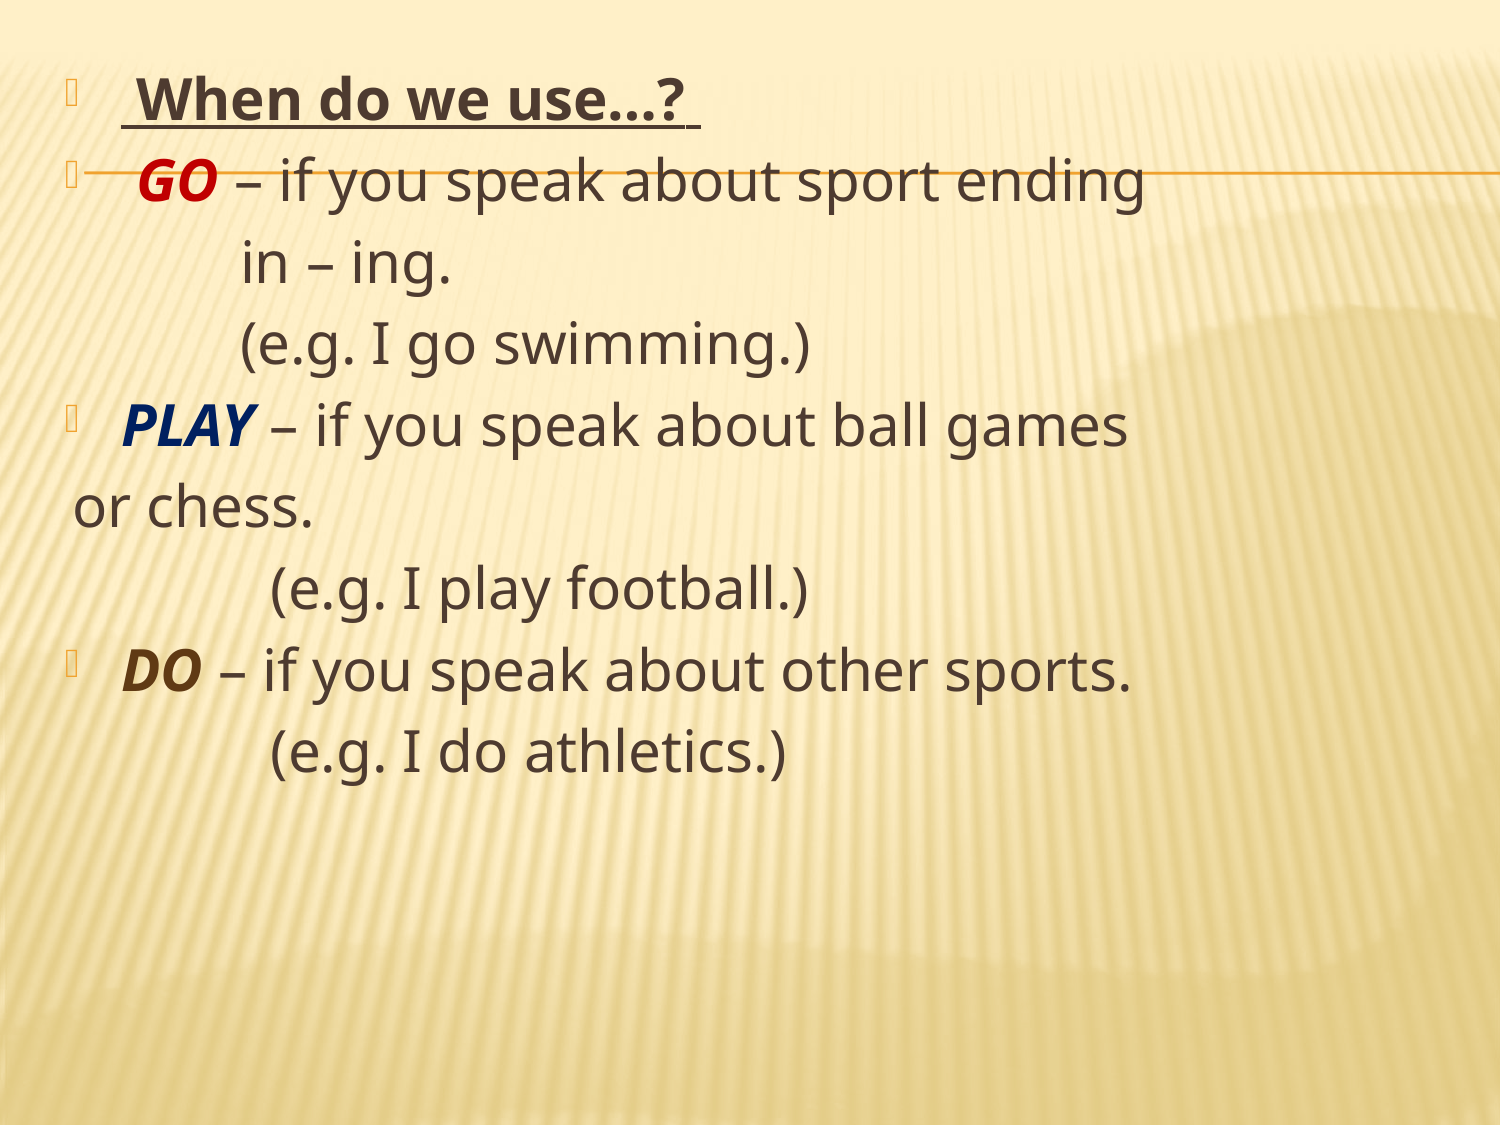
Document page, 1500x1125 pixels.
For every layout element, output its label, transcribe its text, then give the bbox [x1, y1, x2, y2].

list When do we use…? GO – if you speak about sport ending in – ing. (e.g. I go swimming.) PLAY – if you speak about ball games or chess. (e.g. I play football.) DO – if you speak about other sports. (e.g. I do athletics.) [50, 54, 1475, 1059]
